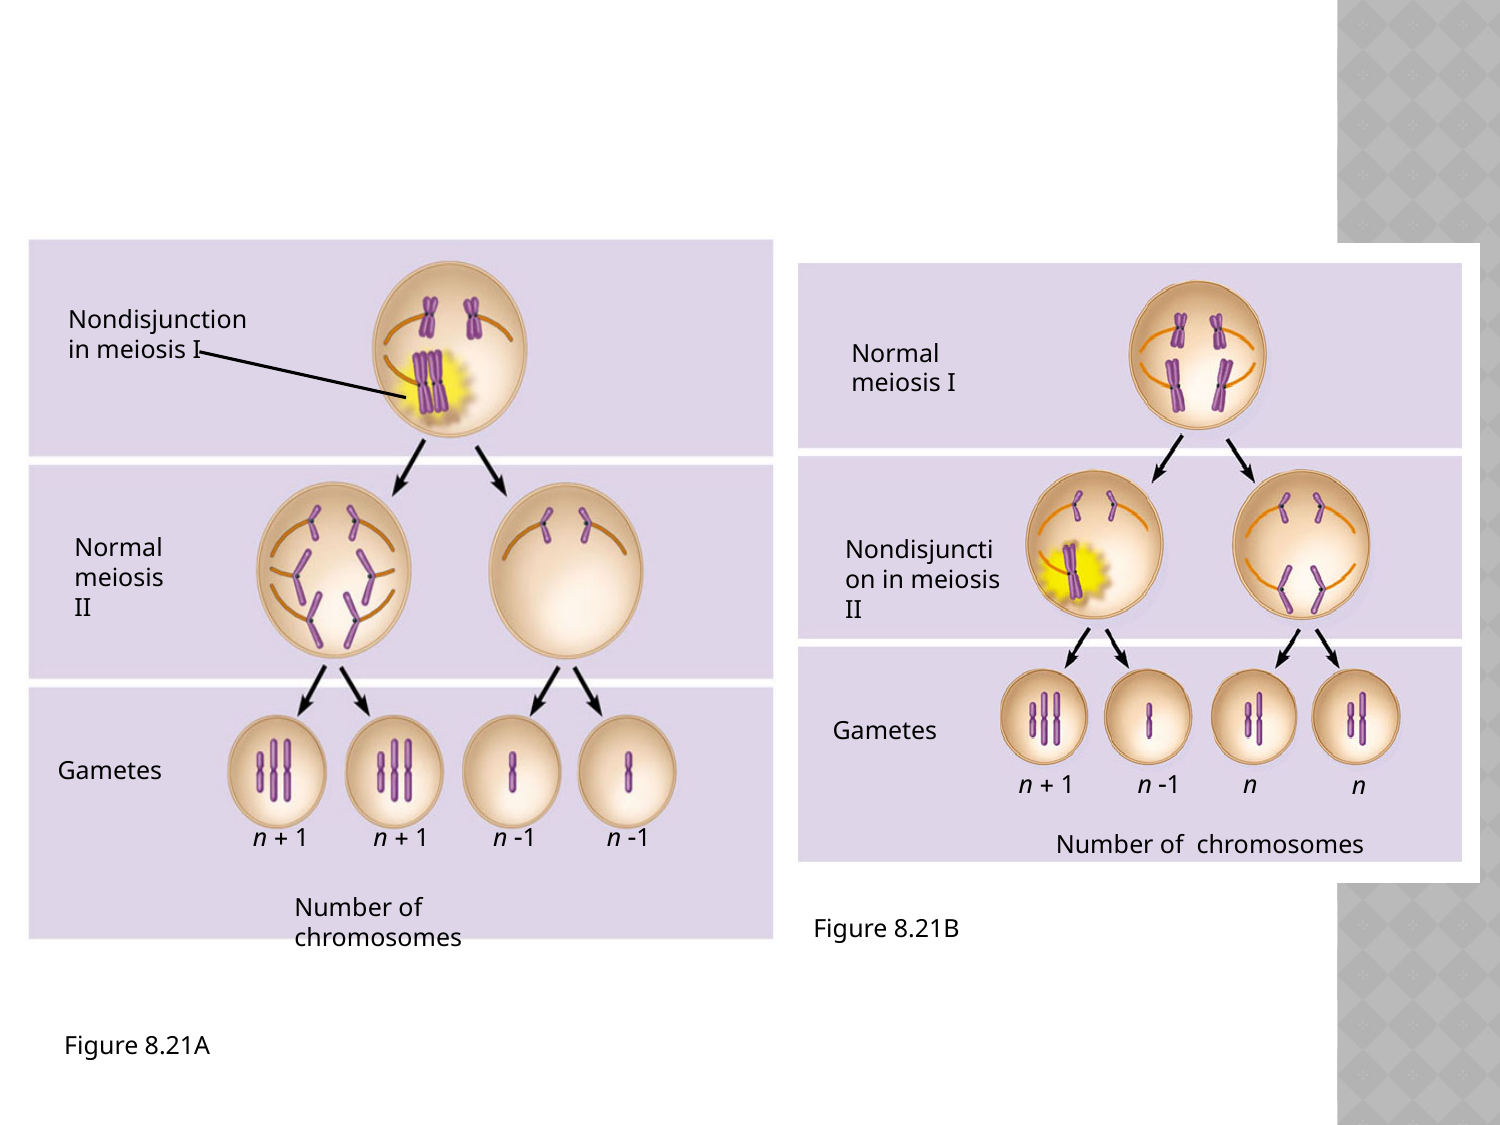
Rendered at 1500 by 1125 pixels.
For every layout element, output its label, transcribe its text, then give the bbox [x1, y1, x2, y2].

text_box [8, 216, 1480, 963]
text_box Figure 8.21A [49, 1022, 226, 1067]
